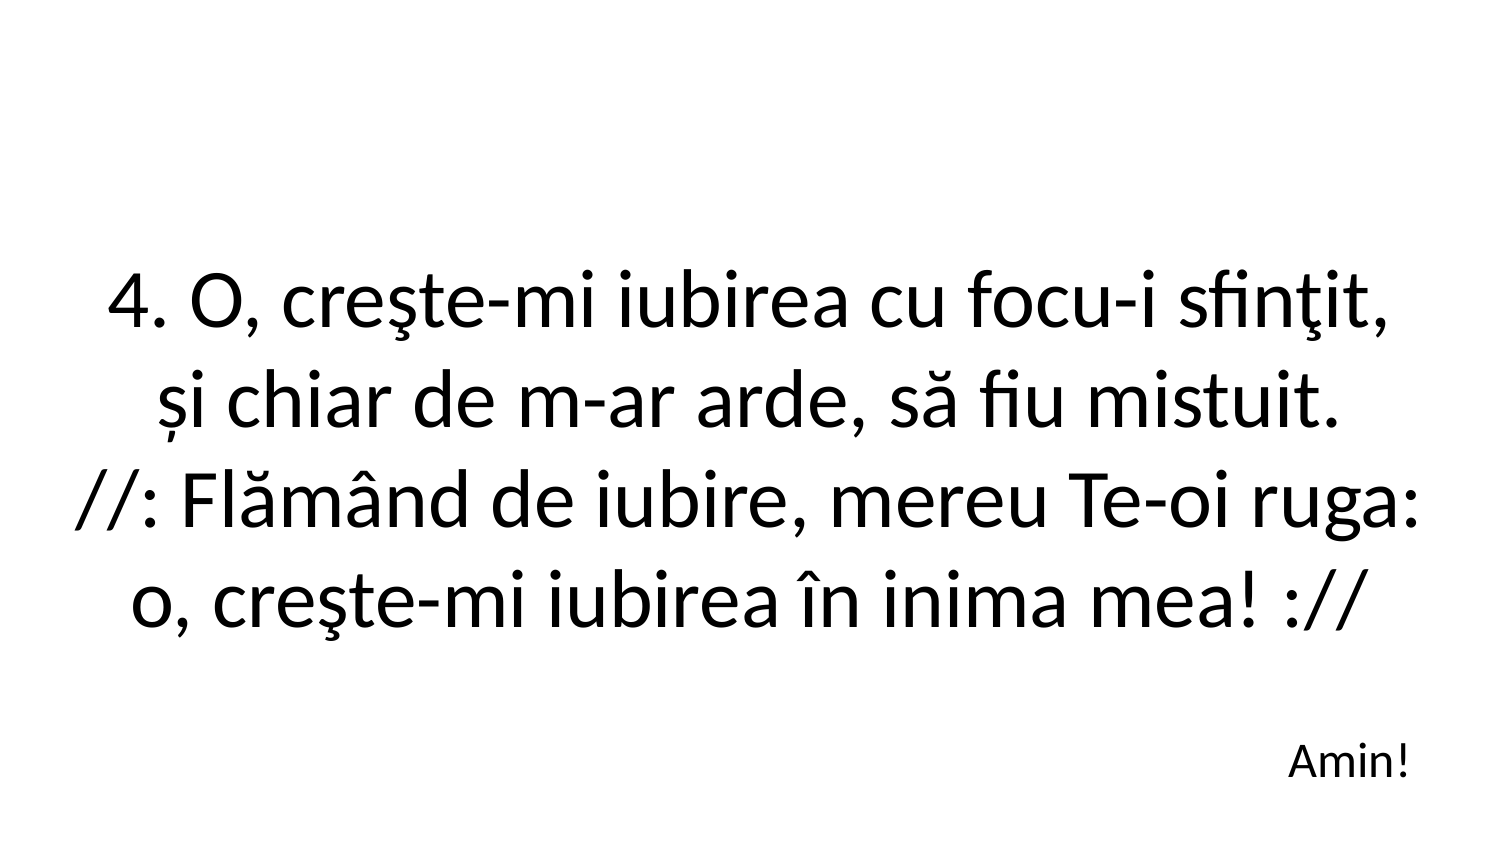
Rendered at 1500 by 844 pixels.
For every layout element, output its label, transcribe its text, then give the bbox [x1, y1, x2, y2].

text_box 4. O, creşte-mi iubirea cu focu-i sfinţit, și chiar de m-ar arde, să fiu mistuit. //: Flămând de iubire, mereu Te-oi ruga: o, creşte-mi iubirea în inima mea! :// [60, 192, 1440, 652]
text_box Amin! [1273, 674, 1427, 795]
